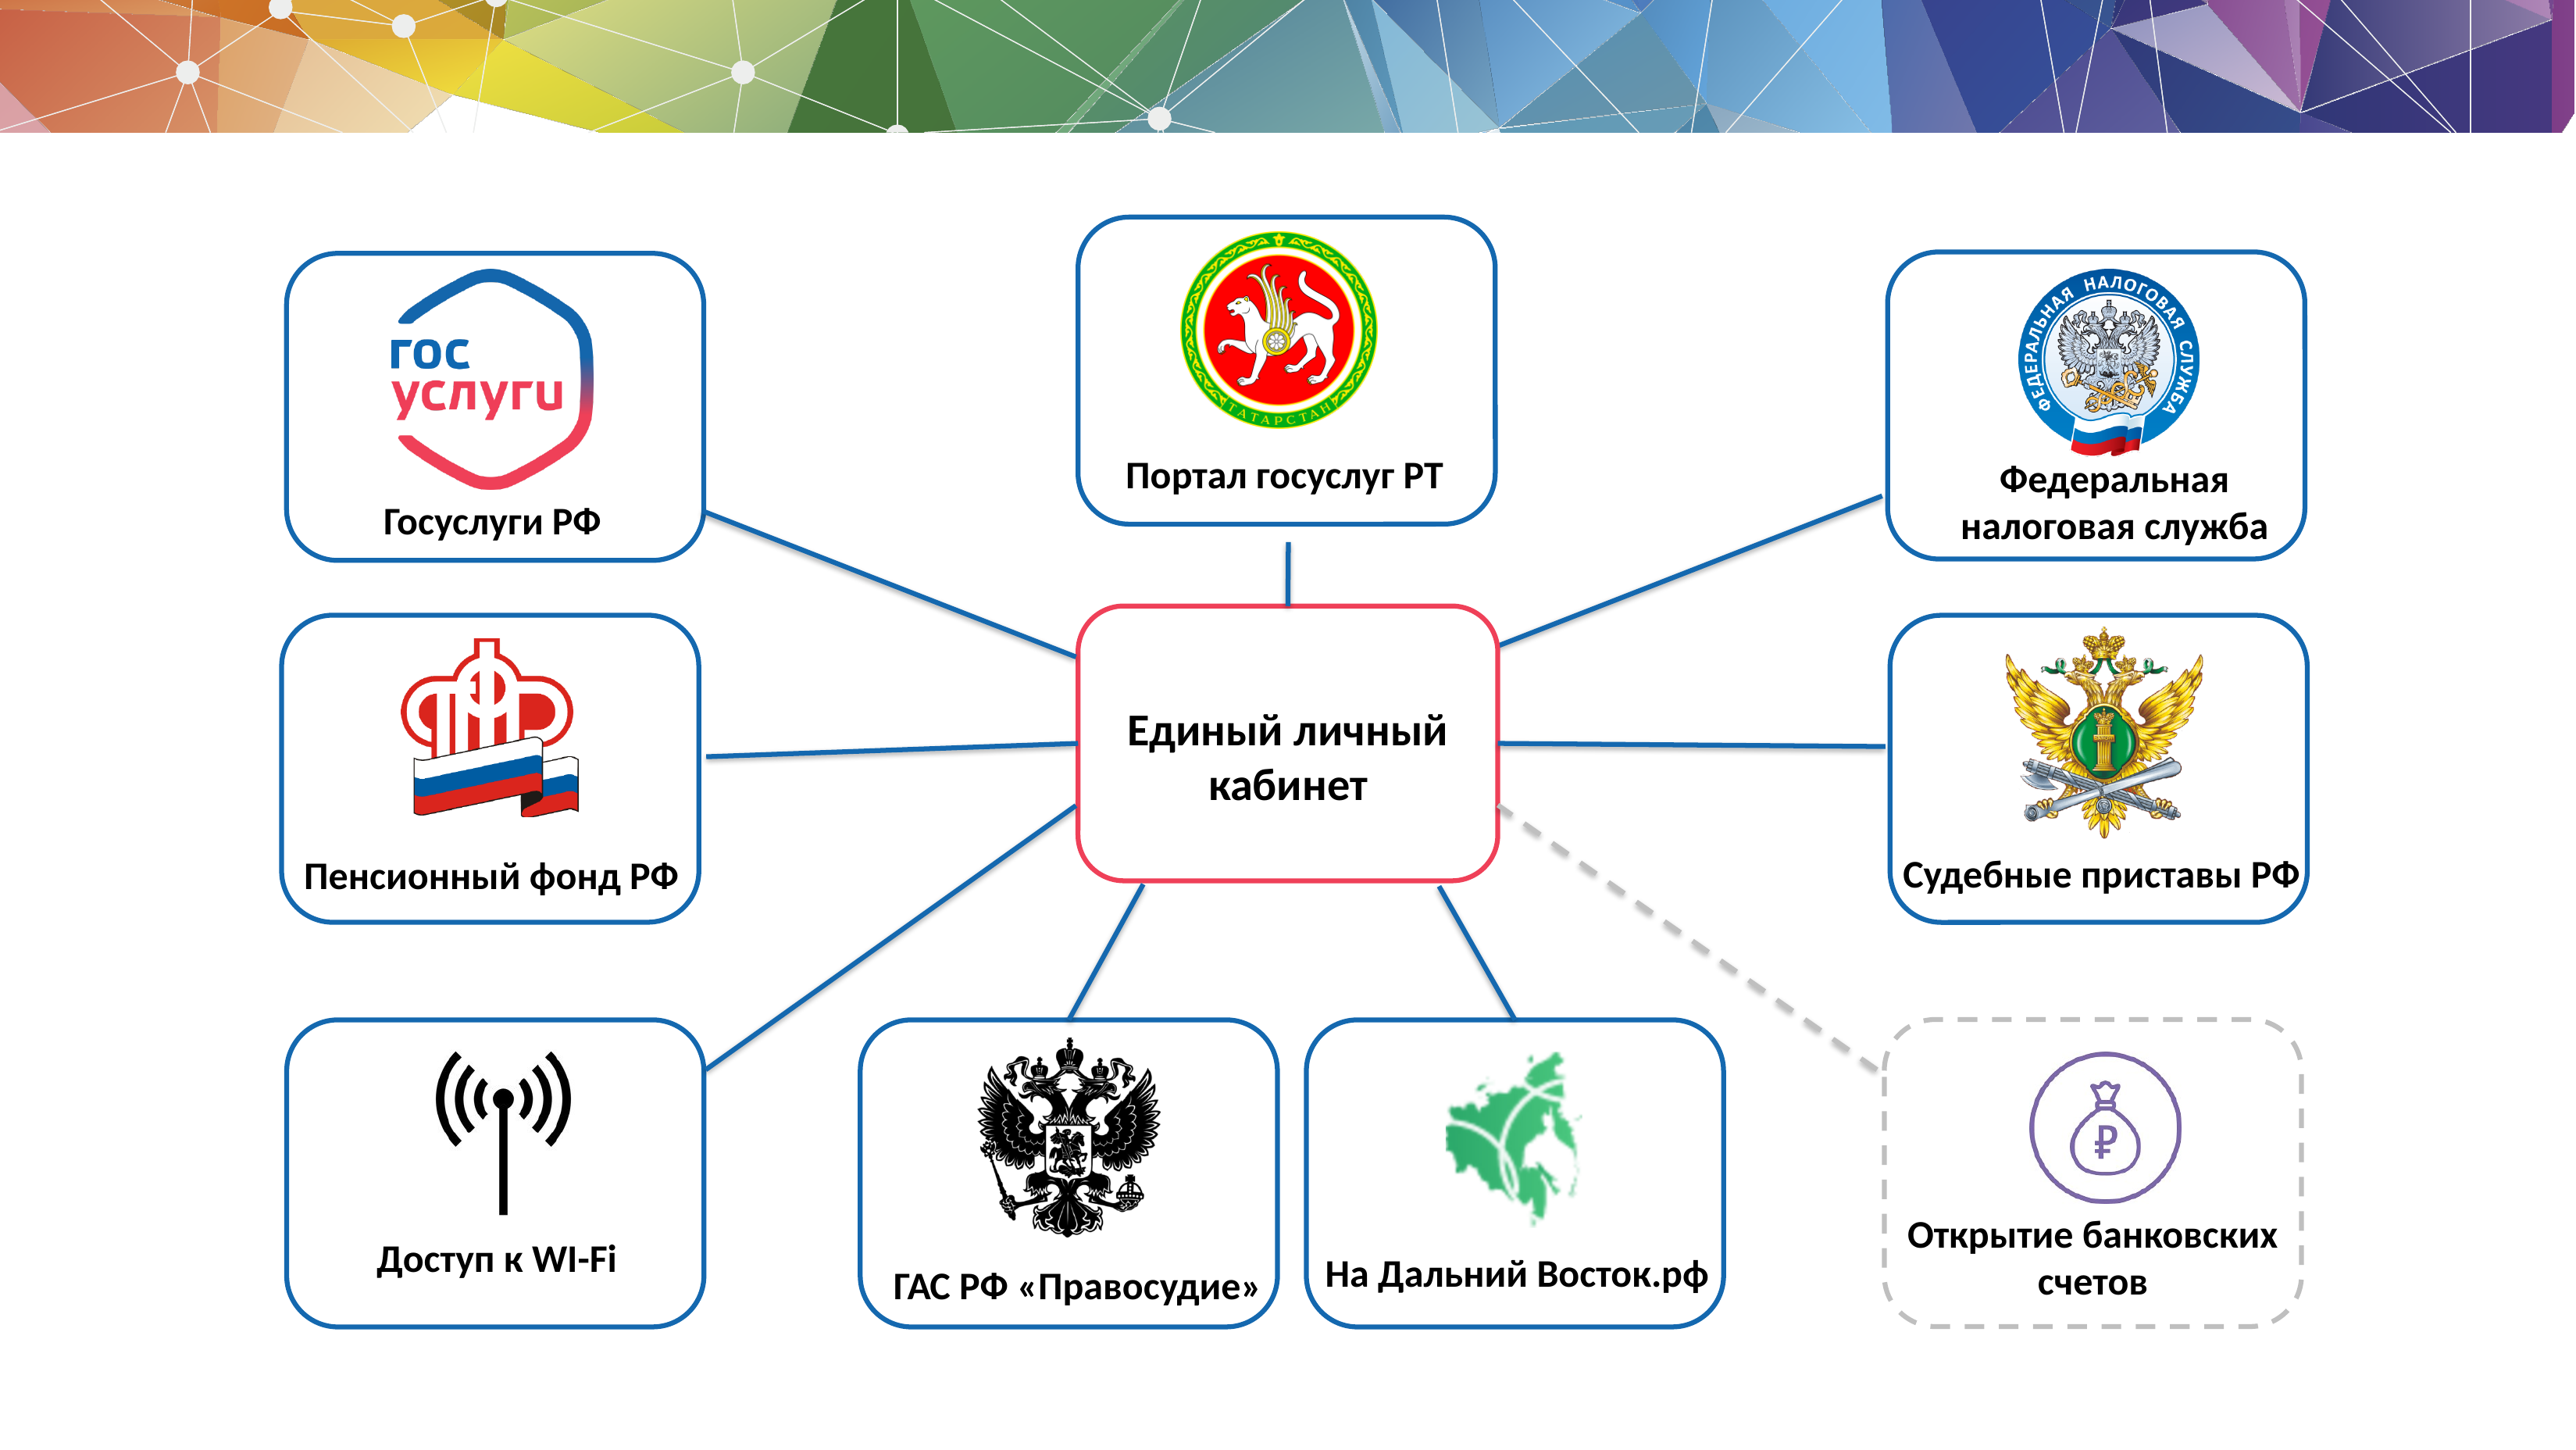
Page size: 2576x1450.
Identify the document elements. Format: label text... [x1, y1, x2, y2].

text_box Портал госуслуг РТ [1114, 443, 1455, 502]
text_box [1898, 902, 2299, 924]
picture [1445, 1052, 1585, 1230]
text_box На Дальний Восток.рф [1313, 1242, 1721, 1301]
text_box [705, 805, 1076, 1070]
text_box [1439, 886, 1493, 1020]
text_box [1882, 1017, 2303, 1308]
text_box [702, 510, 1076, 658]
text_box Открытие банковских счетов [1893, 1203, 2292, 1309]
text_box [1304, 1018, 1725, 1329]
text_box [858, 1018, 1279, 1329]
text_box Судебные приставы РФ [1891, 842, 2312, 902]
picture [400, 638, 579, 817]
text_box Доступ к WI-Fi [365, 1227, 629, 1287]
text_box Федеральная налоговая служба [1921, 447, 2308, 553]
text_box Единый личный кабинет [1045, 694, 1531, 816]
picture [1180, 231, 1378, 430]
picture [2005, 626, 2204, 839]
picture [977, 1038, 1161, 1238]
text_box ГАС РФ «Правосудие» [882, 1255, 1274, 1314]
text_box Госуслуги РФ [372, 490, 613, 549]
picture [413, 1043, 594, 1223]
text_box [1497, 743, 1886, 747]
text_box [1080, 884, 1144, 1020]
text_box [0, 0, 2575, 133]
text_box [1497, 805, 1878, 1070]
text_box [1886, 250, 2307, 561]
text_box [1888, 613, 2310, 888]
text_box [284, 252, 706, 562]
picture [391, 269, 594, 491]
text_box [280, 613, 701, 924]
text_box [1076, 604, 1500, 694]
picture [2029, 1052, 2182, 1204]
text_box [1896, 1309, 2291, 1329]
text_box Пенсионный фонд РФ [292, 844, 690, 903]
text_box [284, 1018, 706, 1329]
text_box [1469, 495, 1882, 658]
text_box [1076, 215, 1497, 527]
picture [2018, 268, 2200, 457]
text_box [705, 743, 1079, 757]
text_box [1080, 816, 1493, 883]
